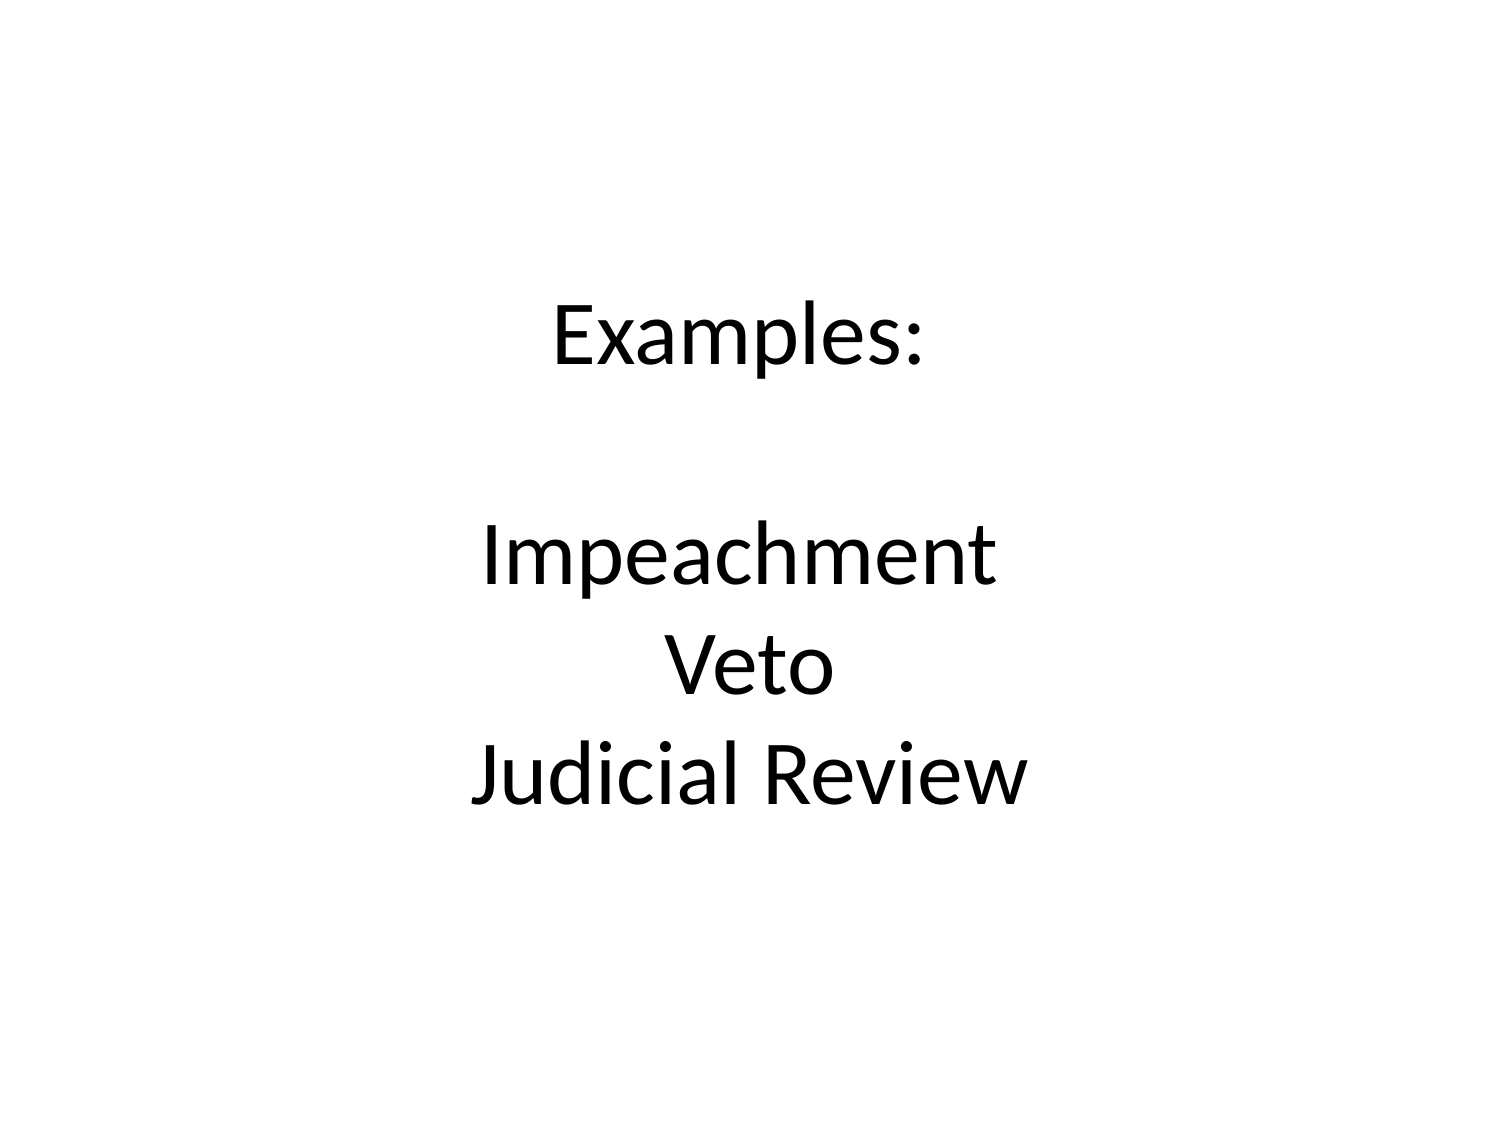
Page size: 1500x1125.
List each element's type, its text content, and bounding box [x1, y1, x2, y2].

title Examples: Impeachment Veto Judicial Review [74, 44, 1426, 1051]
